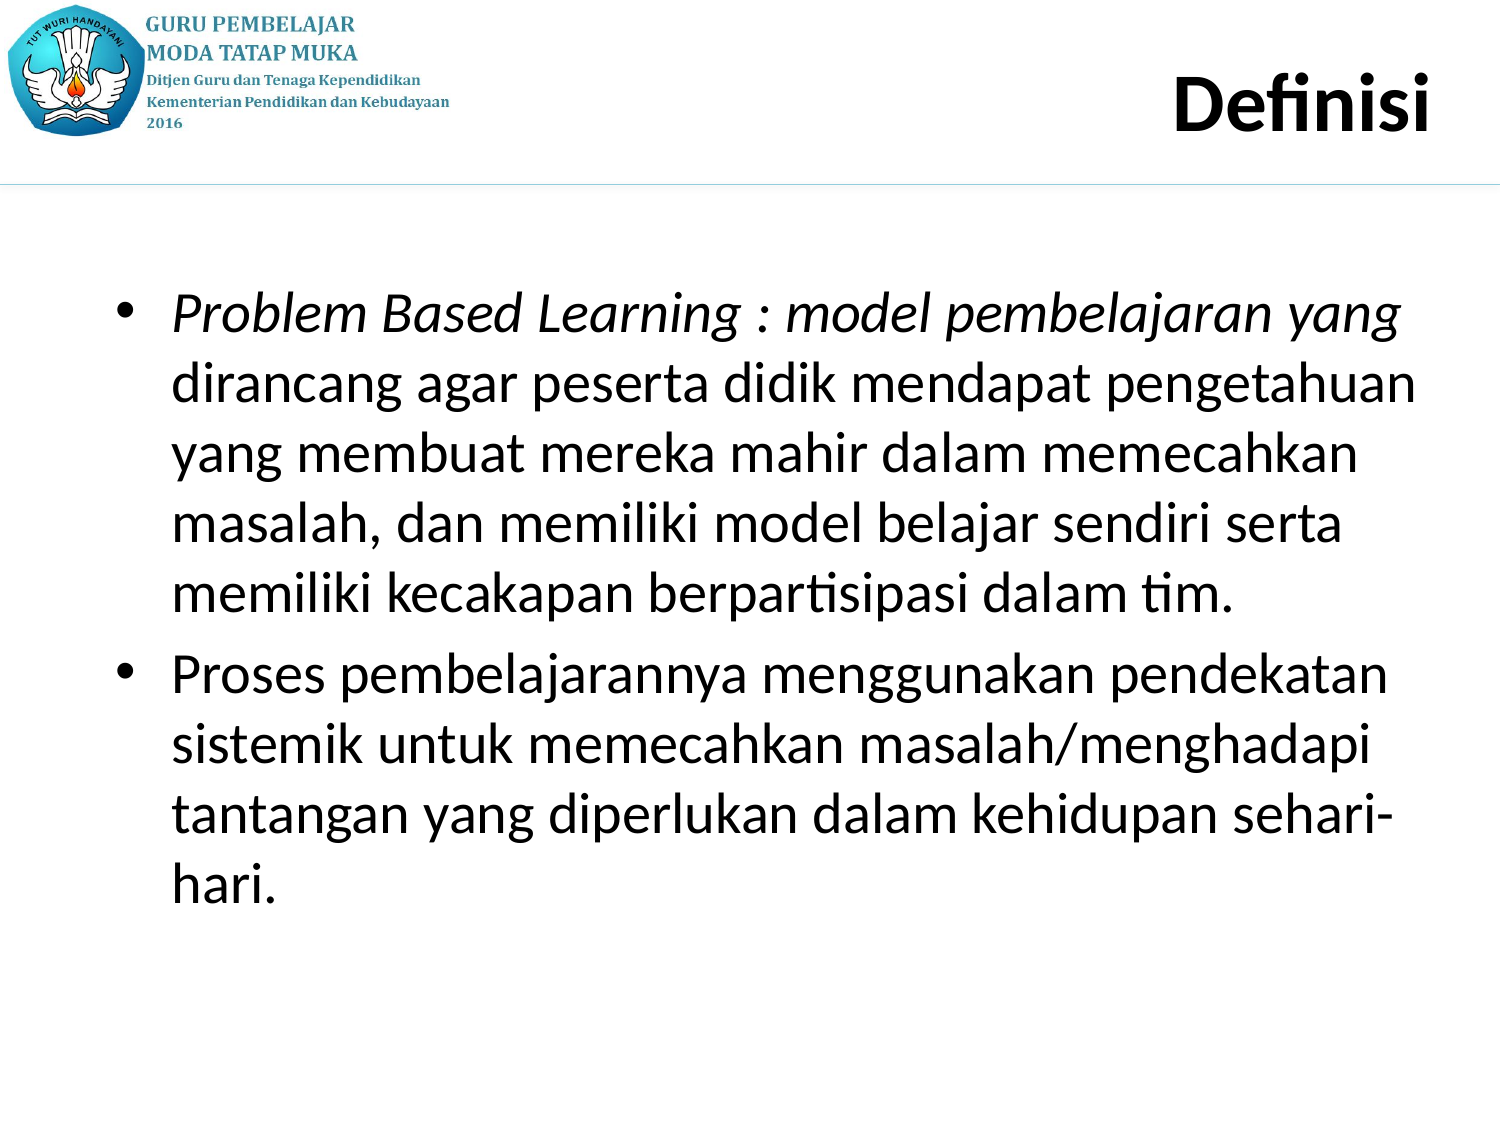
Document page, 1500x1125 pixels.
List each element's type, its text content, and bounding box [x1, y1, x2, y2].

title Definisi [171, 33, 1447, 163]
list Problem Based Learning : model pembelajaran yang dirancang agar peserta didik mendapat pengetahuan yang membuat mereka mahir dalam memecahkan masalah, dan memiliki model belajar sendiri serta memiliki kecakapan berpartisipasi dalam tim. Proses pembelajarannya menggunakan pendekatan sistemik untuk memecahkan masalah/menghadapi tantangan yang diperlukan dalam kehidupan sehari-hari. [100, 267, 1447, 1005]
picture [4, 0, 455, 139]
